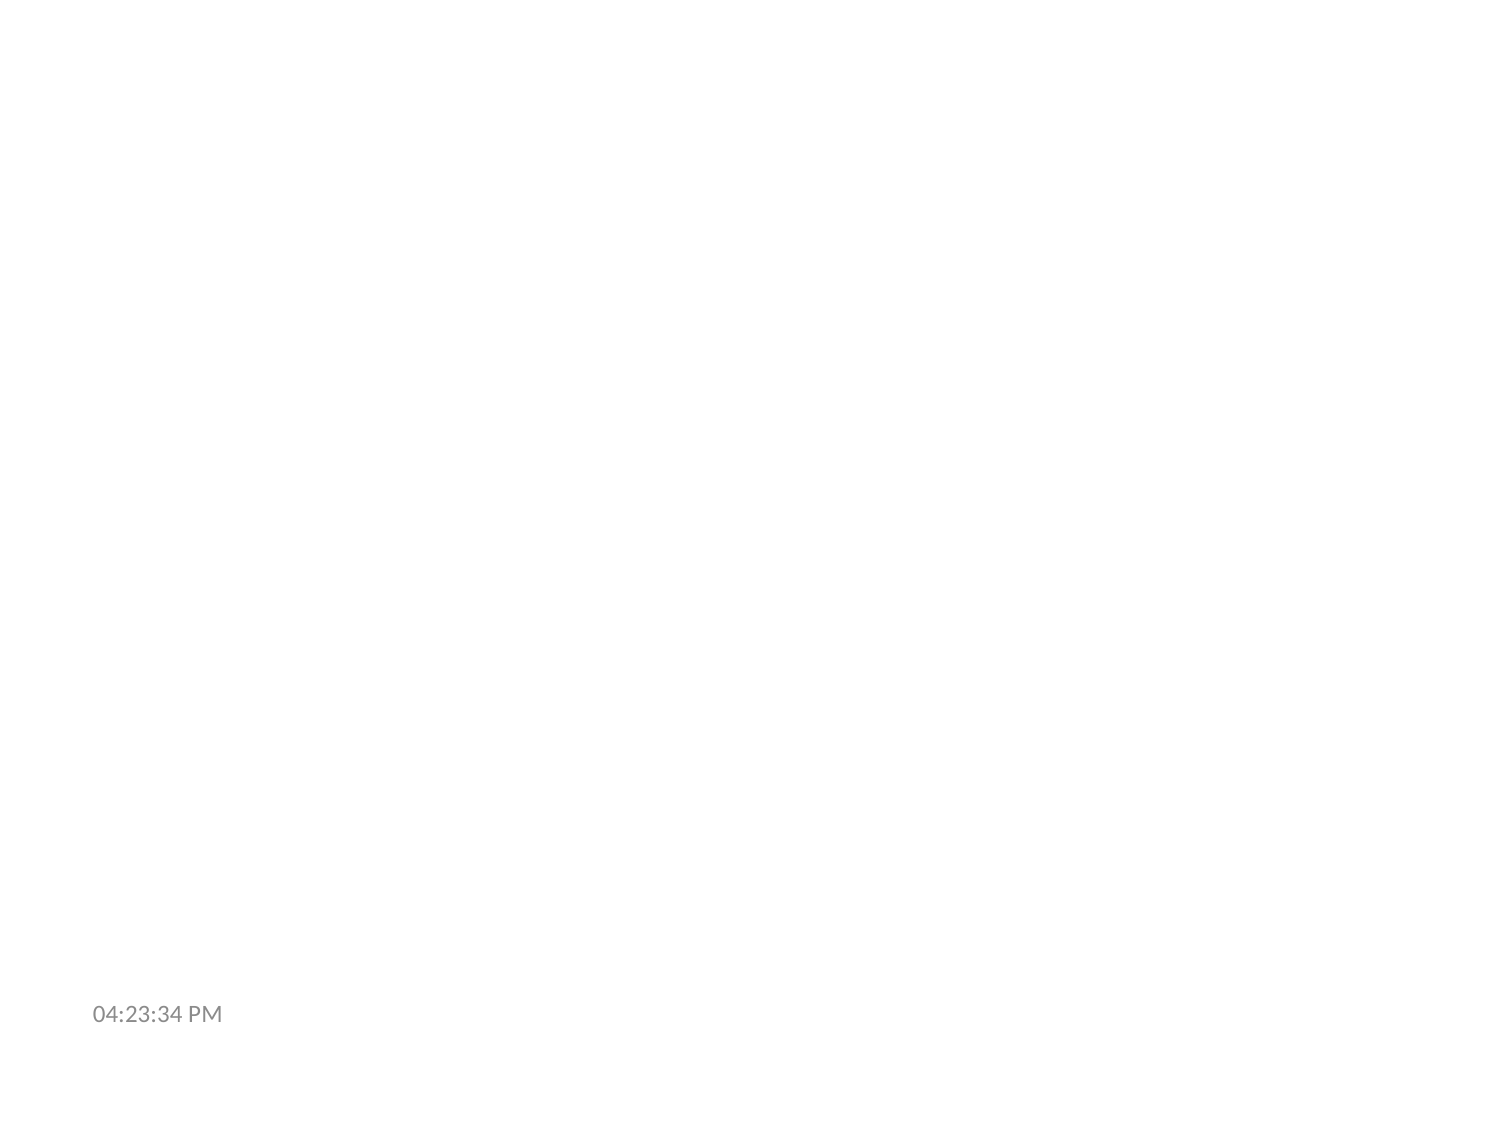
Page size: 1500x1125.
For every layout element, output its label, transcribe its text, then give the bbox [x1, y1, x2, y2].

text_box 3:35:09 PM [77, 982, 428, 1043]
